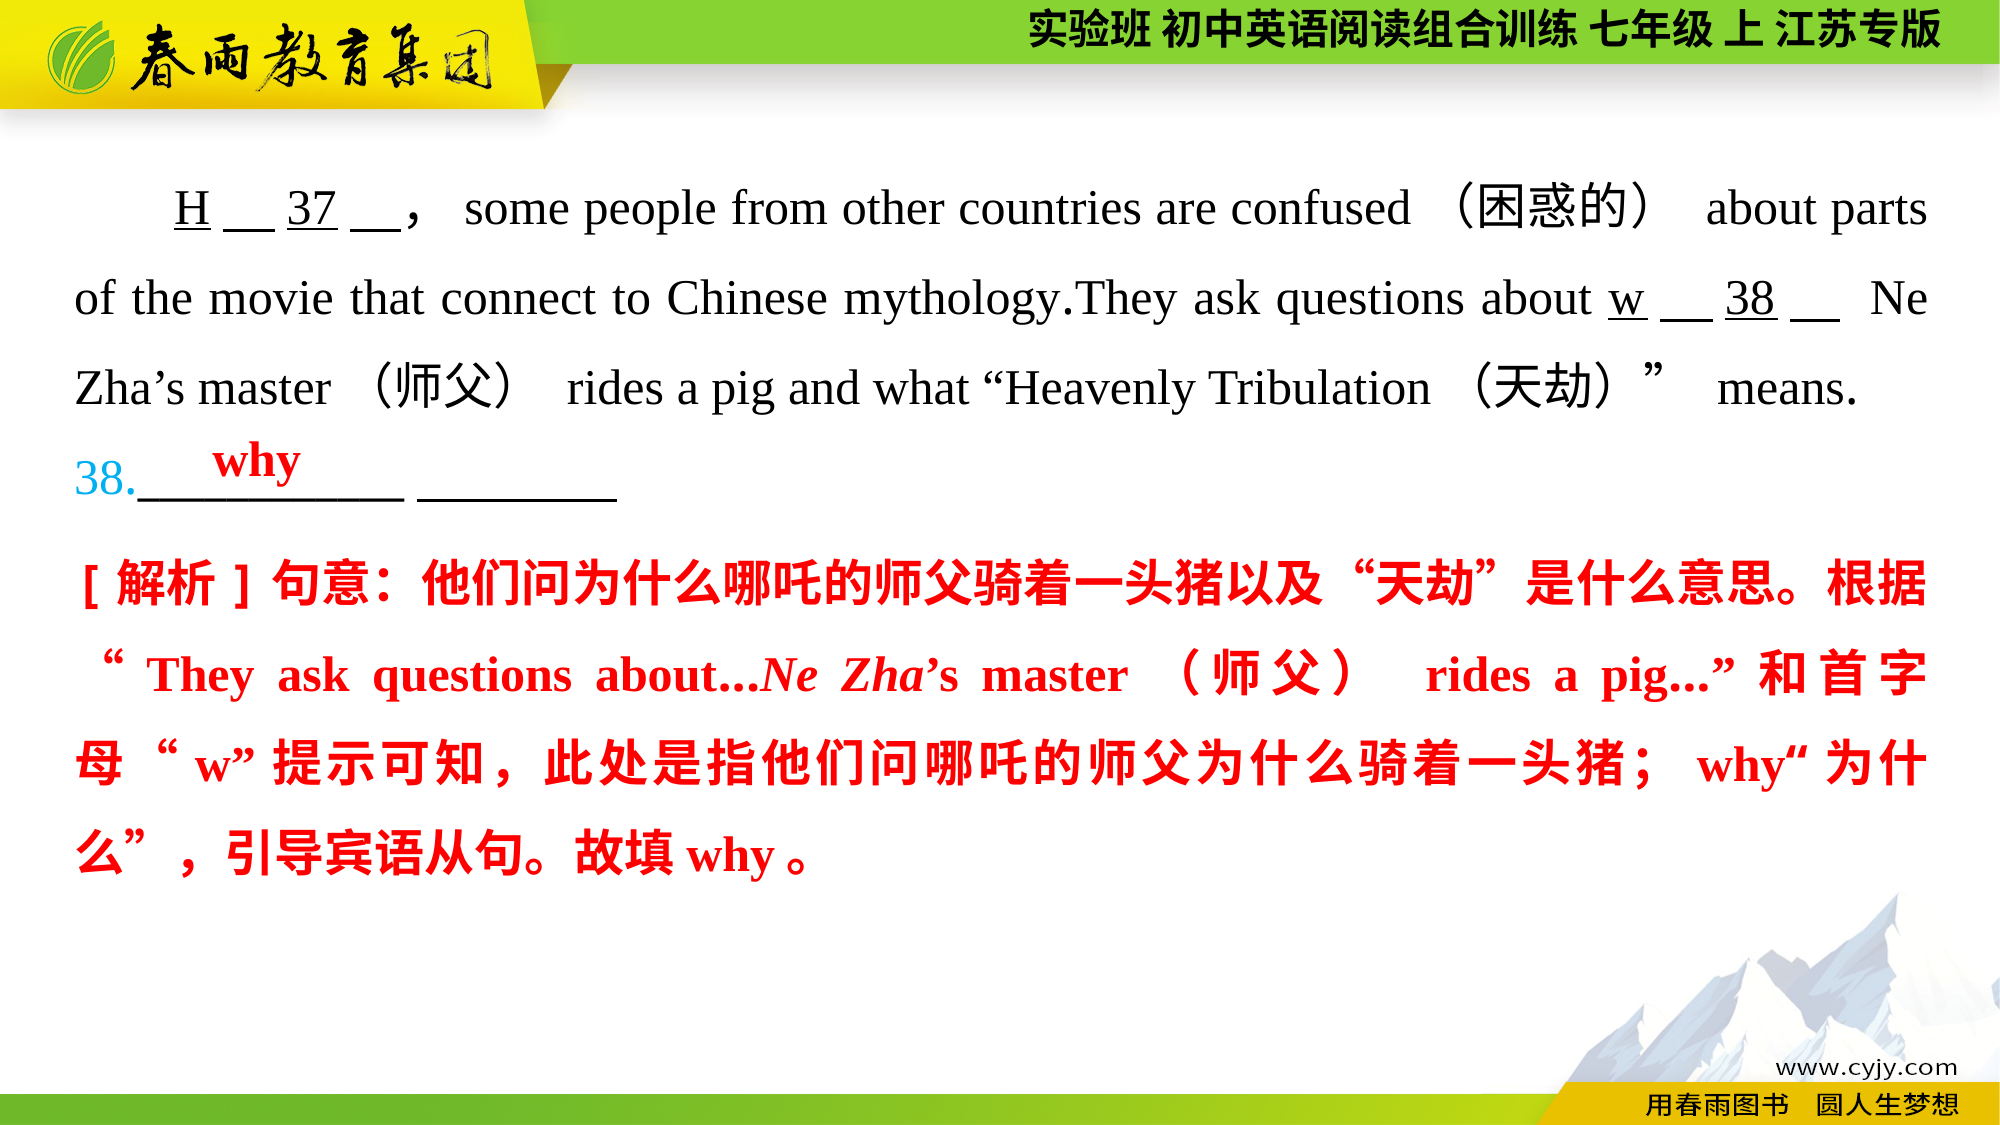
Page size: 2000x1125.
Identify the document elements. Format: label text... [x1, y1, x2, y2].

text_box [解析]句意：他们问为什么哪吒的师父骑着一头猪以及“天劫”是什么意思。根据“They ask questions about...Ne Zha’s master（师父） rides a pig...”和首字母“w”提示可知，此处是指他们问哪吒的师父为什么骑着一头猪；why“为什么”，引导宾语从句。故填why。 [59, 514, 1944, 890]
list H 37 ，some people from other countries are confused（困惑的） about parts of the movie that connect to Chinese mythology.They ask questions about w 38 Ne Zha’s master（师父） rides a pig and what “Heavenly Tribulation（天劫）” means. 38.____________ [59, 137, 1944, 514]
text_box why [197, 419, 316, 494]
picture [0, 0, 2000, 1125]
